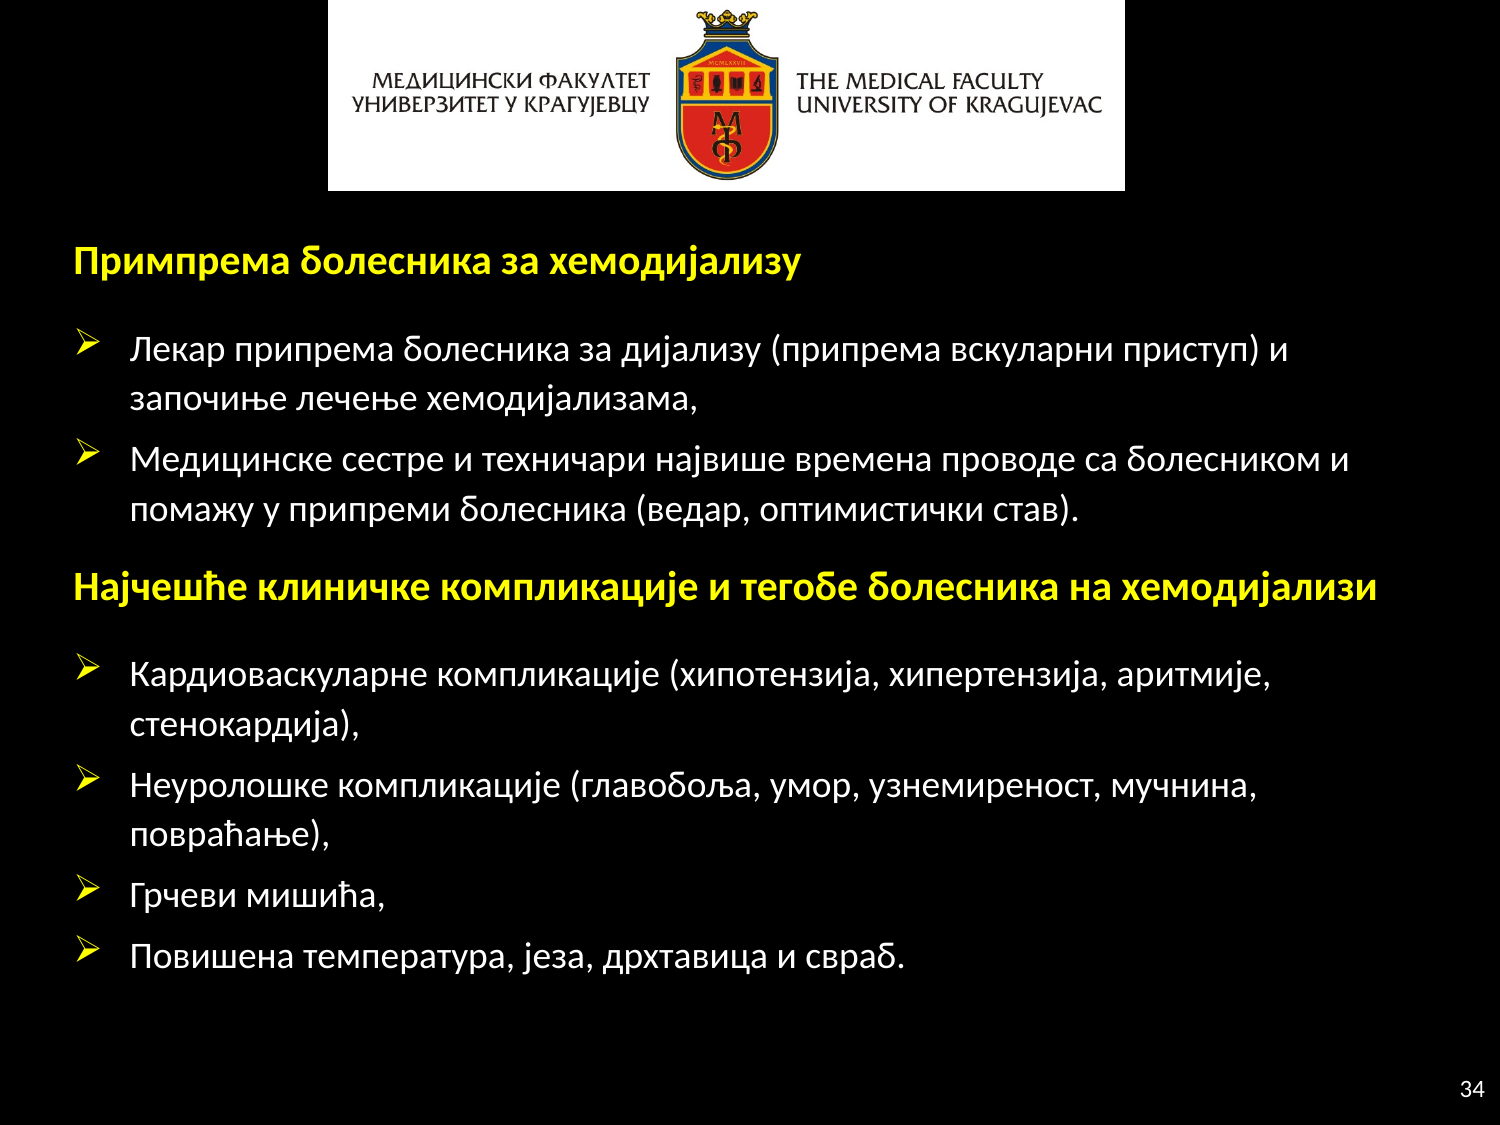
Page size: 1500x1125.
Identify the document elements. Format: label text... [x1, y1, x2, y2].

picture [328, 0, 1125, 191]
text_box Примпрема болесника за хемодијализу Лекар припрема болесника за дијализу (припрема вскуларни приступ) и започиње лечење хемодијализама, Медицинске сестре и техничари највише времена проводе са болесником и помажу у припреми болесника (ведар, оптимистички став). Најчешће клиничке компликације и тегобе болесника на хемодијализи Кардиоваскуларне компликације (хипотензија, хипертензија, аритмије, стенокардија), Неуролошке компликације (главобоља, умор, узнемиреност, мучнина, повраћање), Грчеви мишића, Повишена температура, језа, дрхтавица и свраб. [58, 220, 1430, 983]
slide_number 34 [1187, 1050, 1500, 1125]
